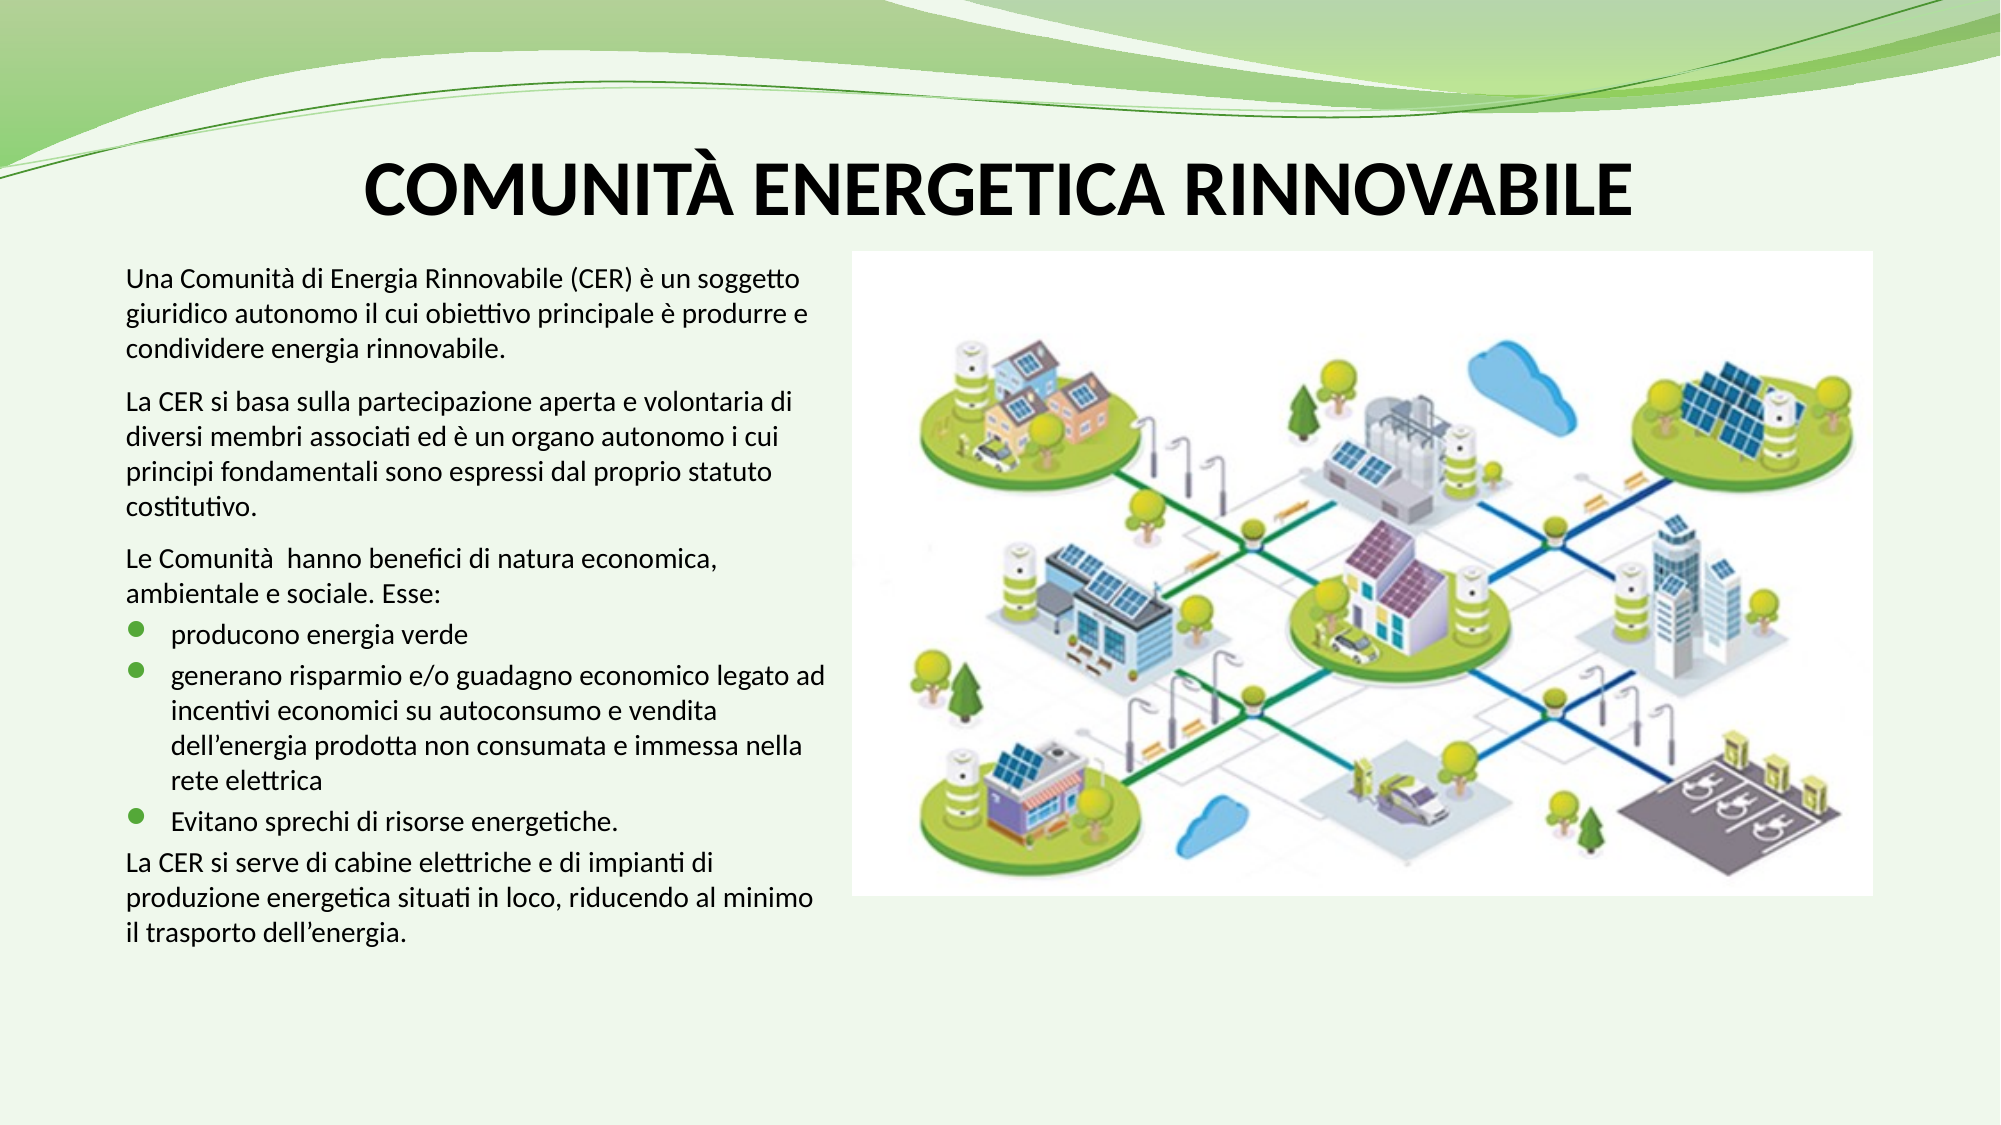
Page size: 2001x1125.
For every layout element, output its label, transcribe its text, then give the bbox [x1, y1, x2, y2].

list Una Comunità di Energia Rinnovabile (CER) è un soggetto giuridico autonomo il cui obiettivo principale è produrre e condividere energia rinnovabile. La CER si basa sulla partecipazione aperta e volontaria di diversi membri associati ed è un organo autonomo i cui principi fondamentali sono espressi dal proprio statuto costitutivo. Le Comunità hanno benefici di natura economica, ambientale e sociale. Esse: producono energia verde generano risparmio e/o guadagno economico legato ad incentivi economici su autoconsumo e vendita dell’energia prodotta non consumata e immessa nella rete elettrica Evitano sprechi di risorse energetiche. La CER si serve di cabine elettriche e di impianti di produzione energetica situati in loco, riducendo al minimo il trasporto dell’energia. [111, 252, 846, 999]
title COMUNITÀ ENERGETICA RINNOVABILE [0, 77, 2000, 295]
picture [852, 251, 1874, 896]
